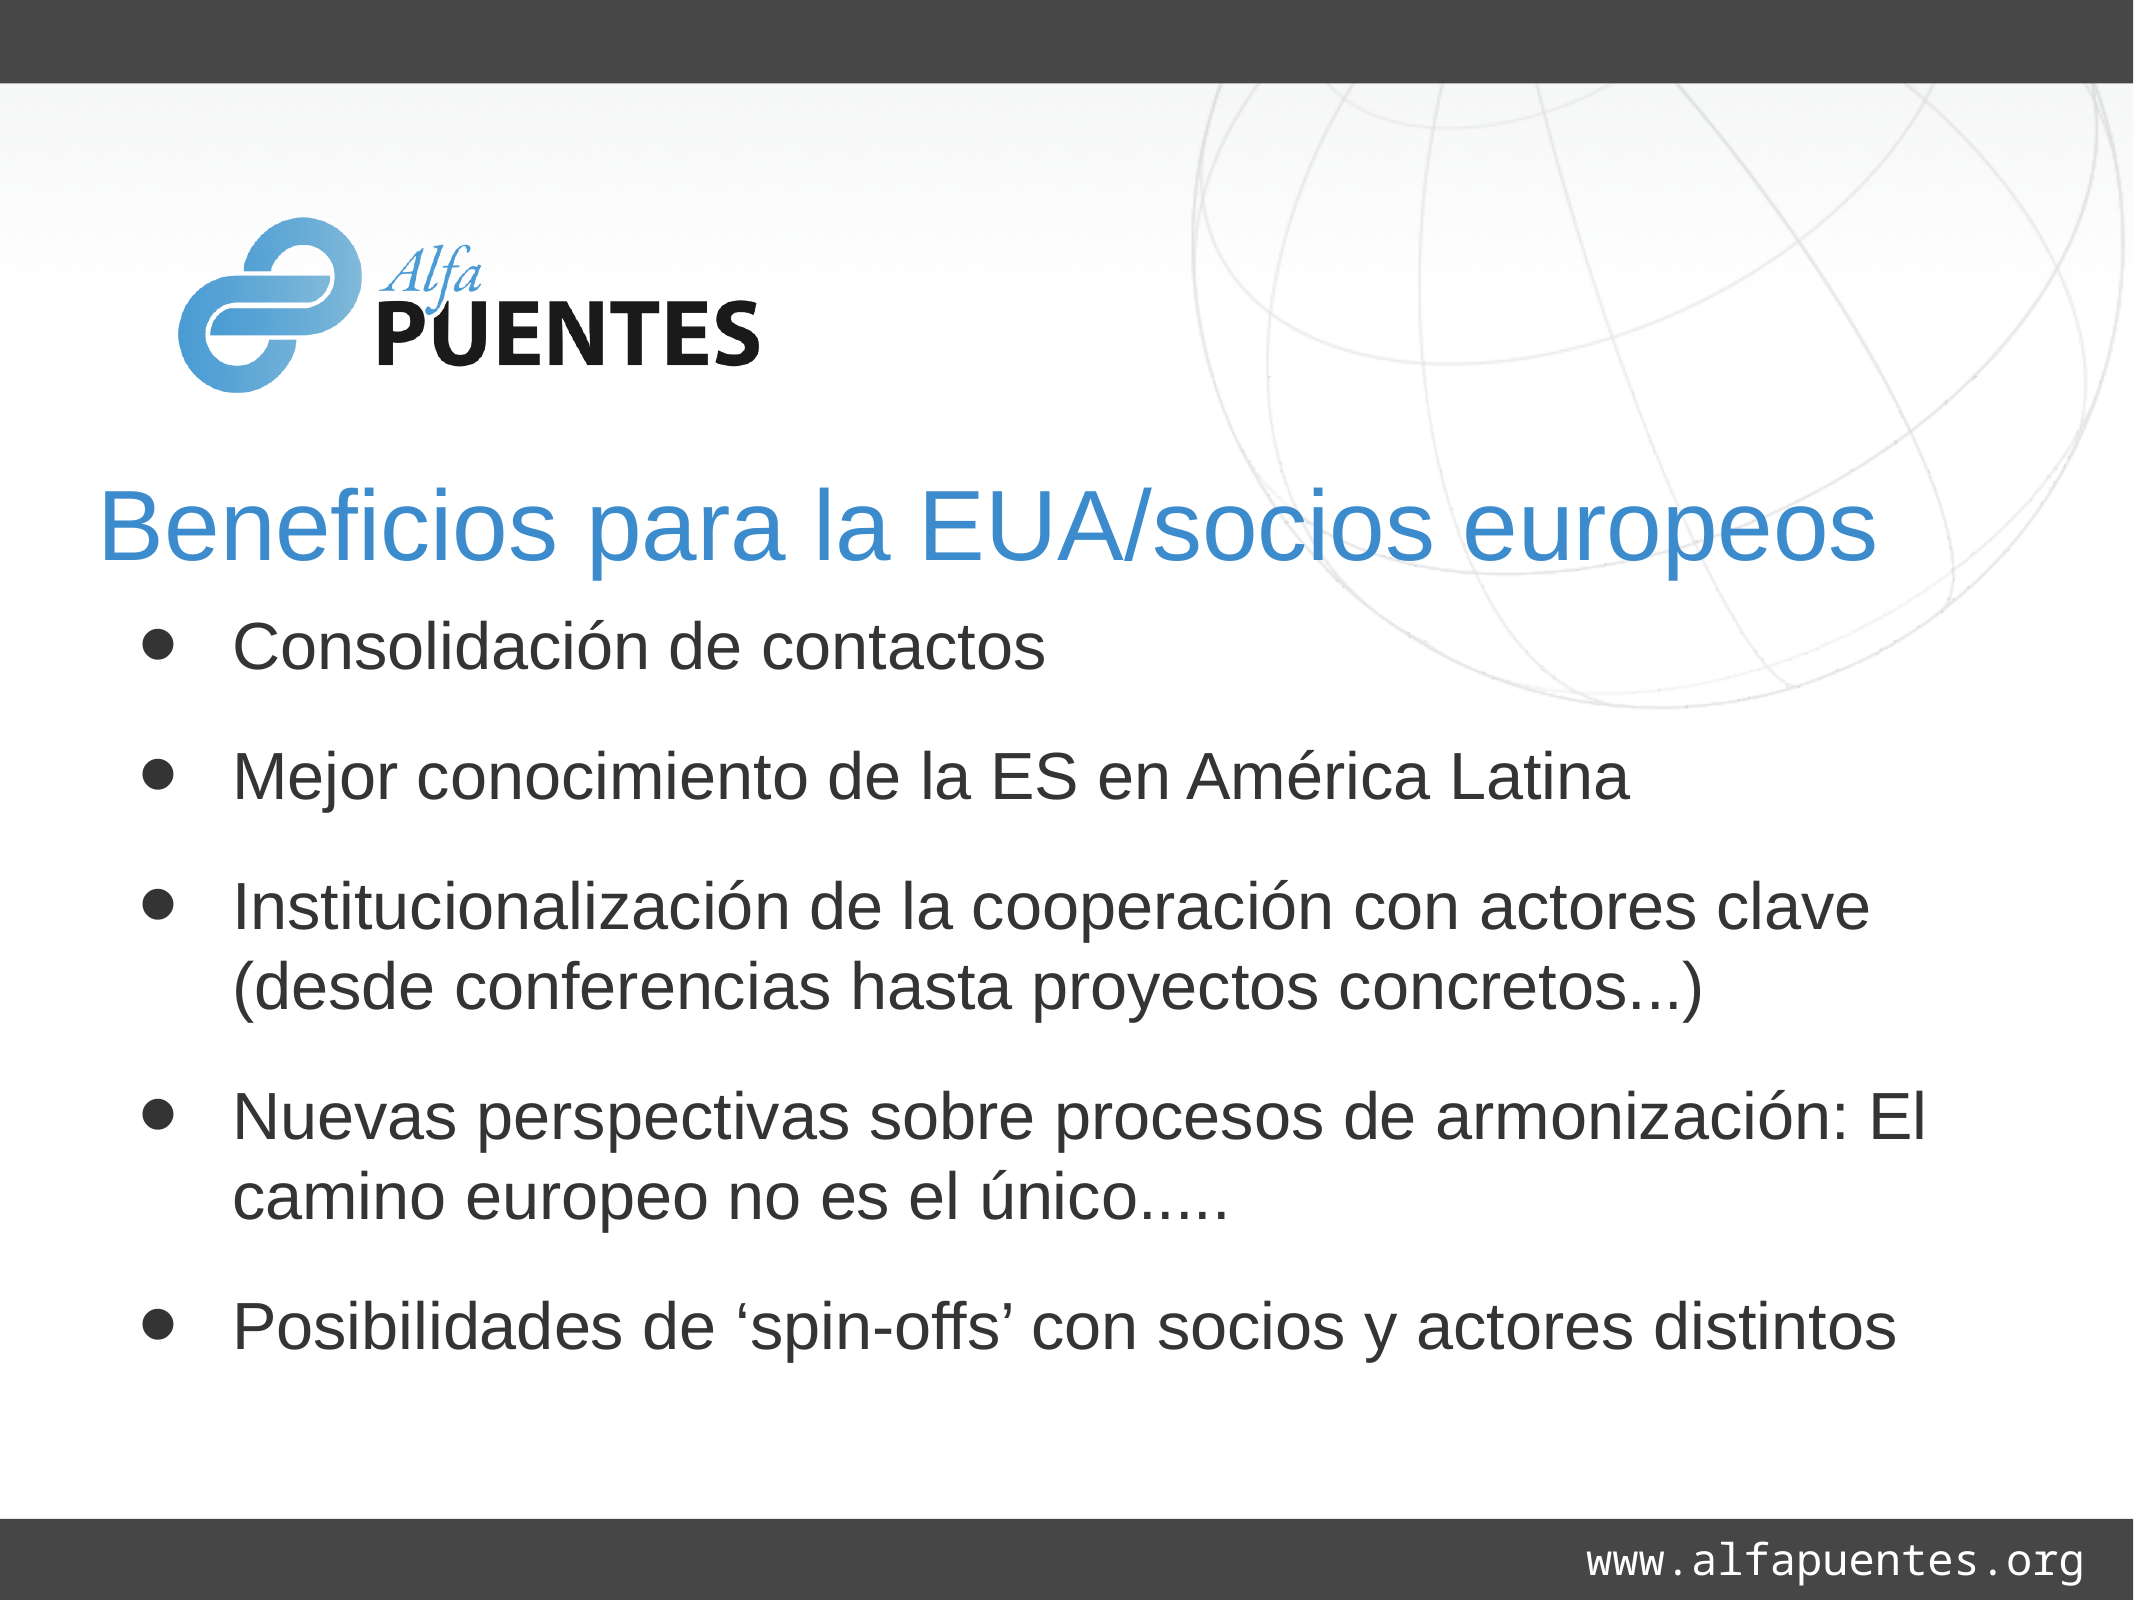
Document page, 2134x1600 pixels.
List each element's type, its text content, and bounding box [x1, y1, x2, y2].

list Consolidación de contactos Mejor conocimiento de la ES en América Latina Institucionalización de la cooperación con actores clave (desde conferencias hasta proyectos concretos...) Nuevas perspectivas sobre procesos de armonización: El camino europeo no es el único..... Posibilidades de ‘spin-offs’ con socios y actores distintos [85, 593, 2039, 1600]
title Beneficios para la EUA/socios europeos [89, 445, 2043, 597]
picture [0, 84, 2134, 723]
